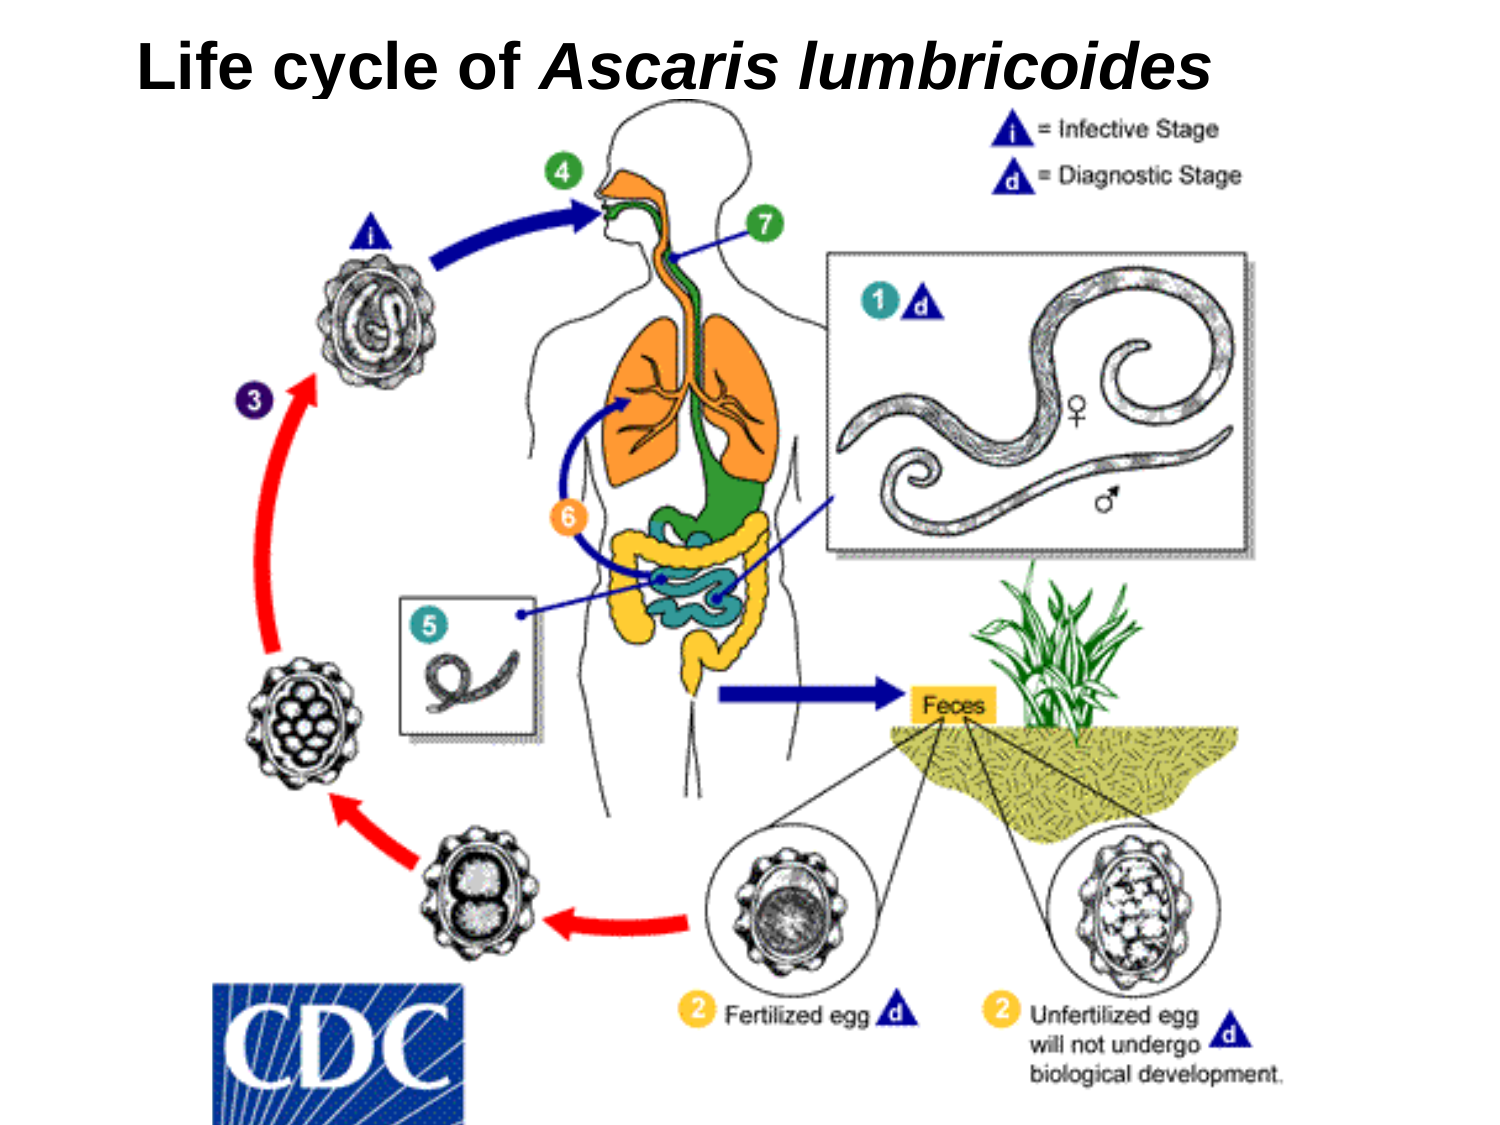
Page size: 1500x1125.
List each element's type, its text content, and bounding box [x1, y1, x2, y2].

picture [212, 99, 1286, 1125]
title Life cycle of Ascaris lumbricoides [0, 24, 1351, 101]
